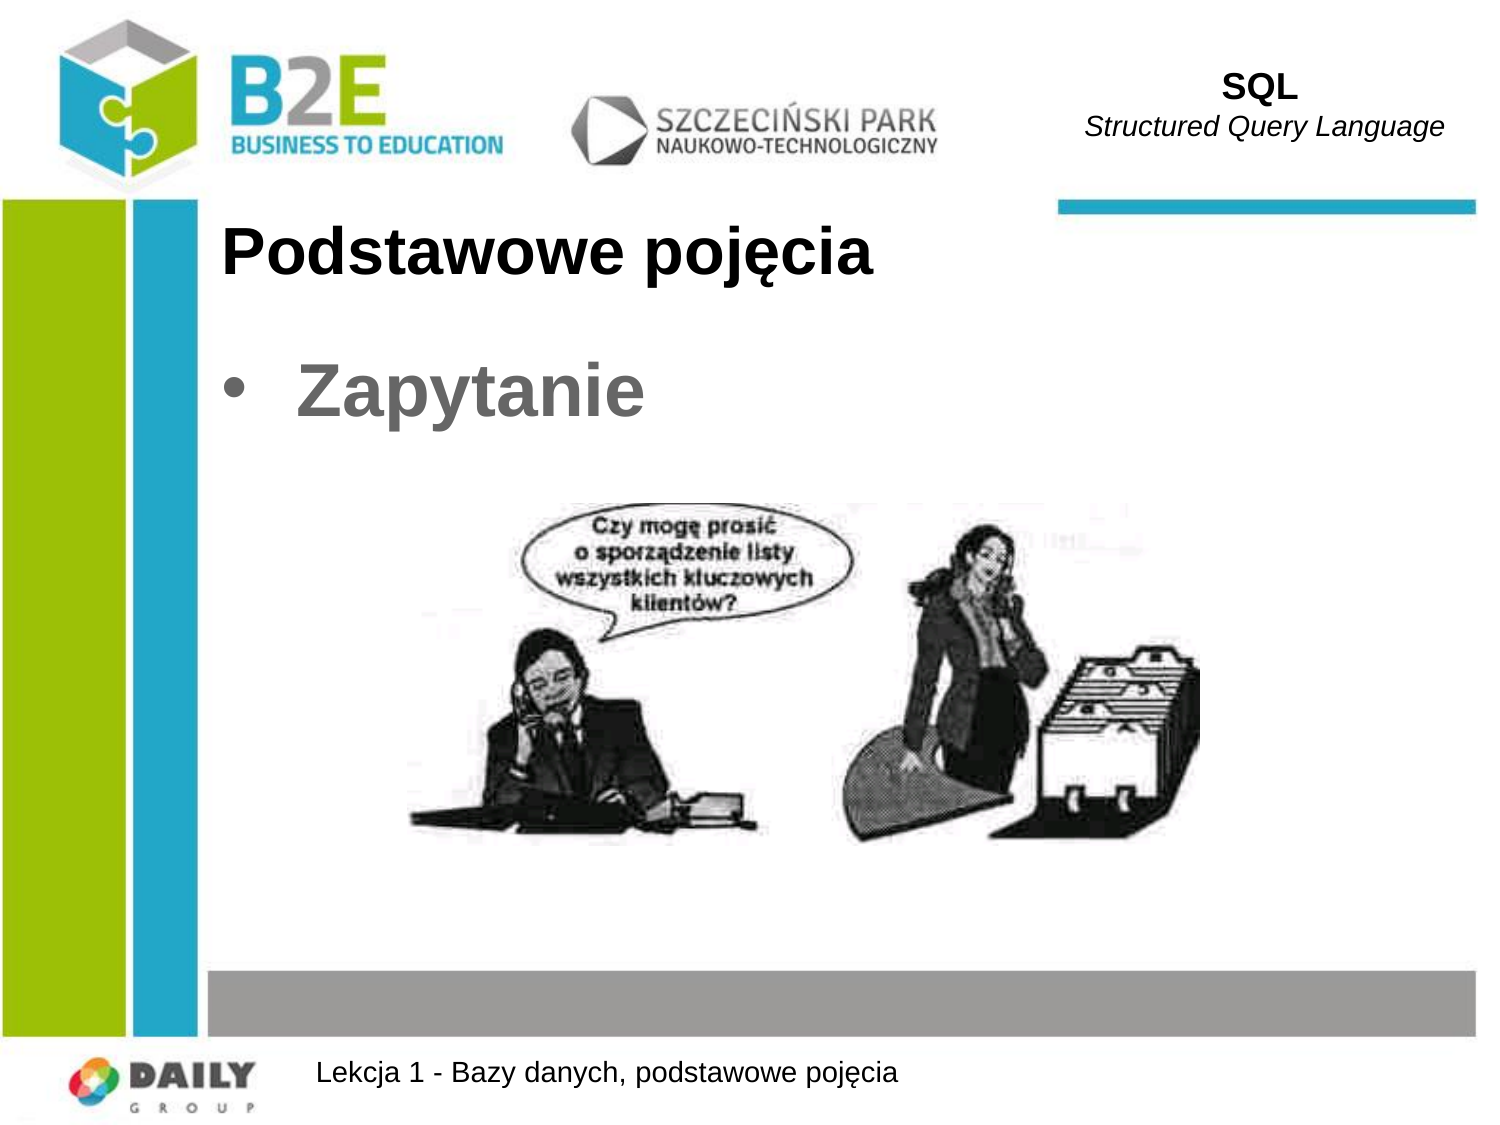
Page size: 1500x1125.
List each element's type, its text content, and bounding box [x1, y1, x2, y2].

subtitle Zapytanie [206, 326, 1462, 929]
picture [0, 0, 1500, 1125]
title Podstawowe pojęcia [206, 174, 1400, 303]
text_box SQL Structured Query Language [1069, 54, 1461, 150]
text_box Lekcja 1 - Bazy danych, podstawowe pojęcia [301, 1046, 1034, 1096]
